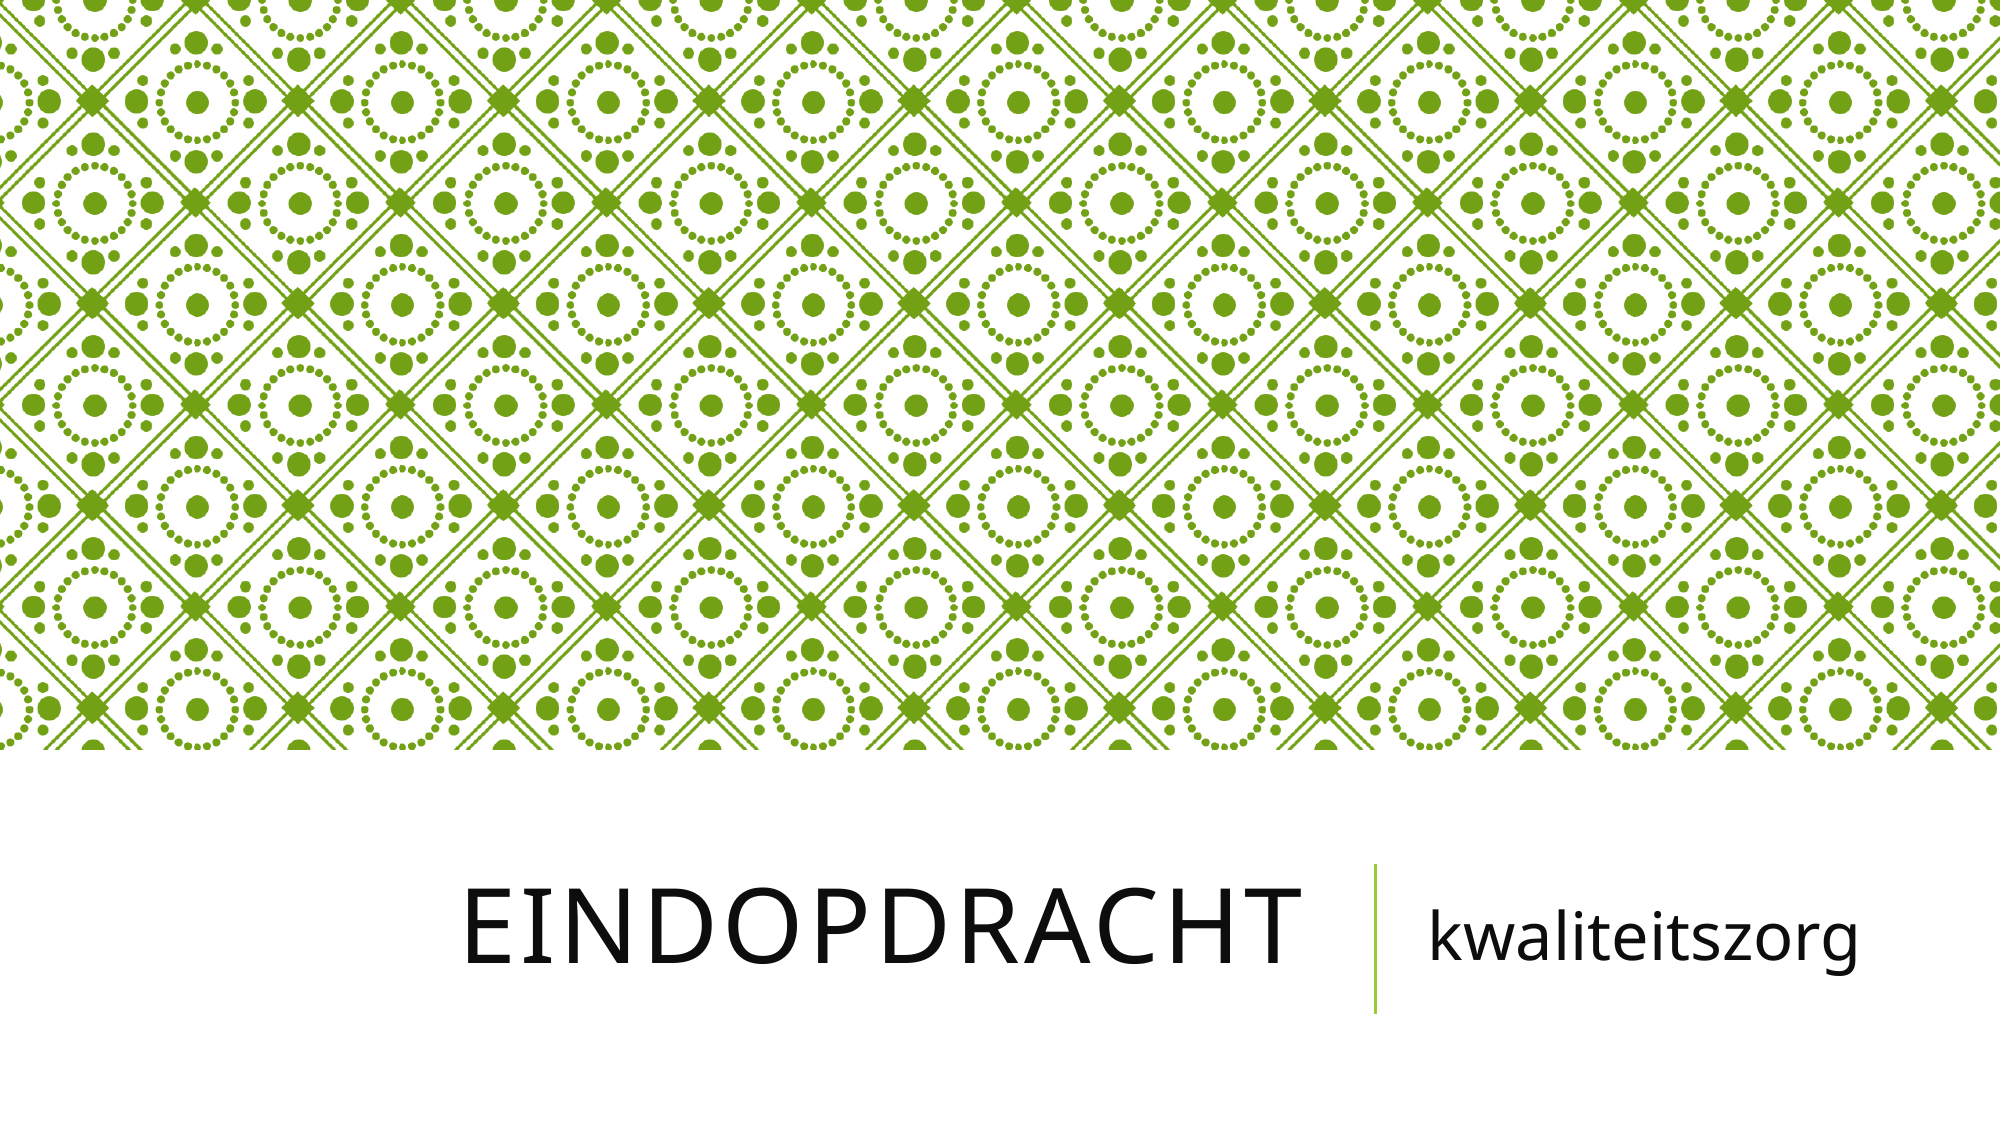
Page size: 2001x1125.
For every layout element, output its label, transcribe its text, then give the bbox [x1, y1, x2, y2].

subtitle kwaliteitszorg [1412, 813, 1938, 1054]
title Eindopdracht [75, 813, 1350, 1054]
